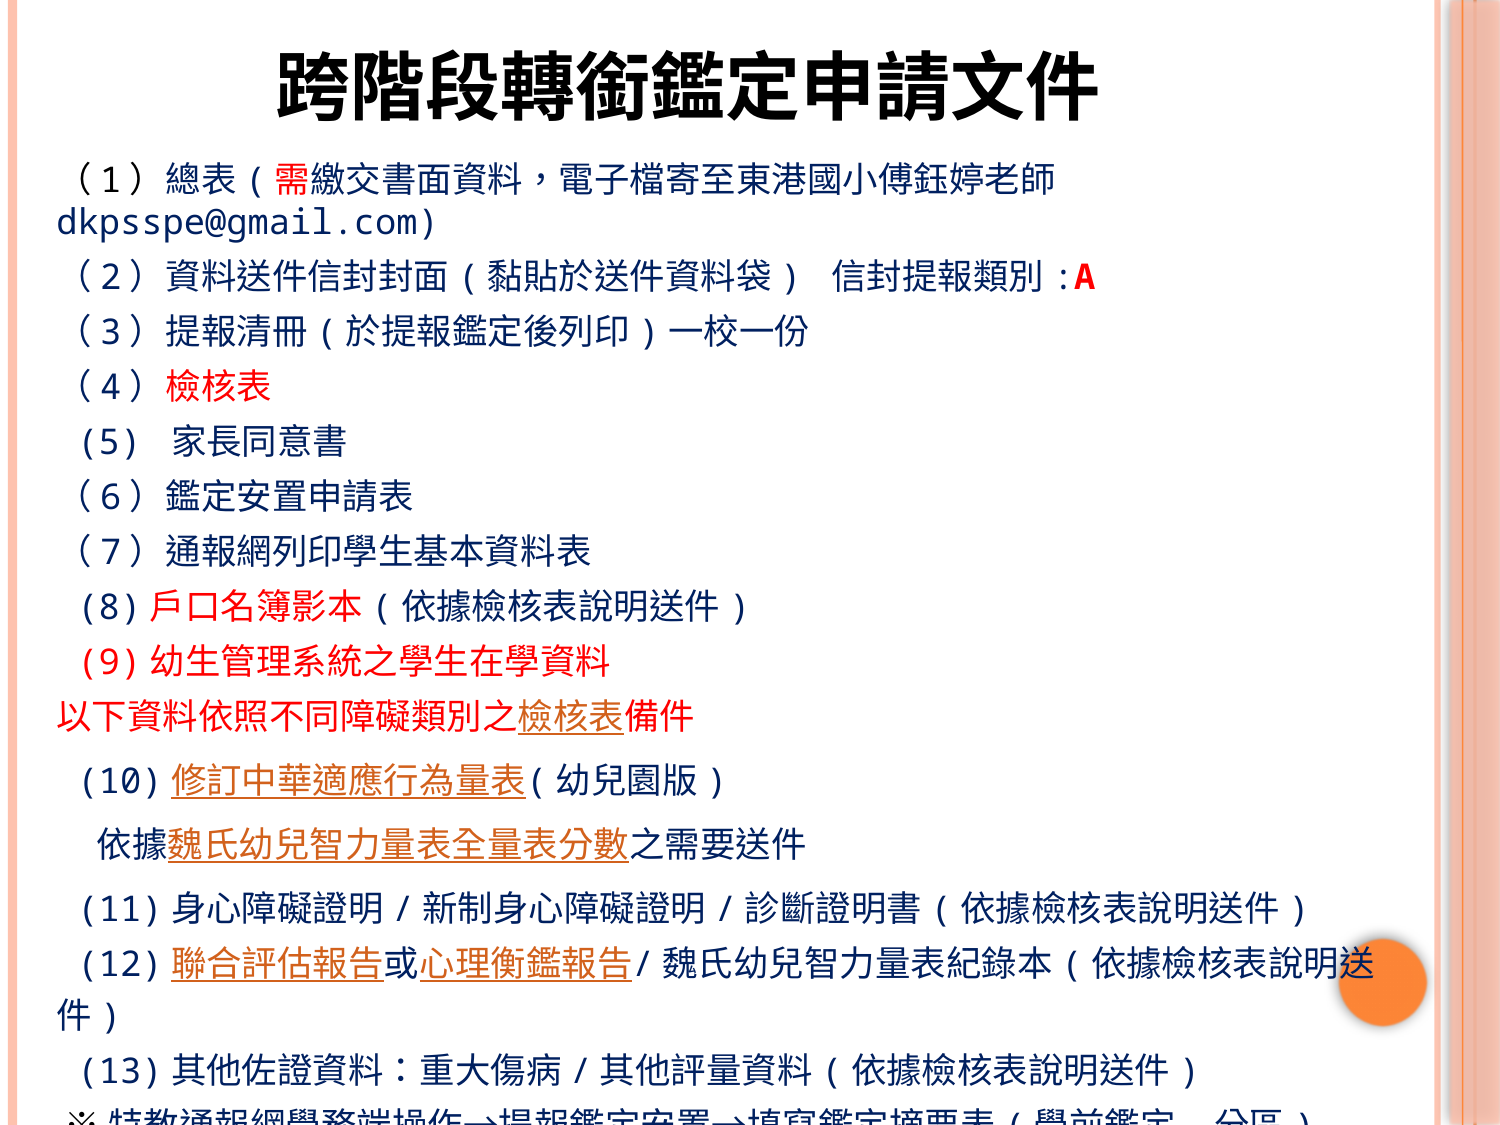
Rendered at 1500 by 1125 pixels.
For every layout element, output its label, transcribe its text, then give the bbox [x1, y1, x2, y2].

title 跨階段轉銜鑑定申請文件 [75, 19, 1300, 138]
list （1）總表(需繳交書面資料，電子檔寄至東港國小傅鈺婷老師dkpsspe@gmail.com) （2）資料送件信封封面(黏貼於送件資料袋) 信封提報類別:A （3）提報清冊(於提報鑑定後列印)一校一份 （4）檢核表 (5) 家長同意書 （6）鑑定安置申請表 （7）通報網列印學生基本資料表 (8)戶口名簿影本(依據檢核表說明送件) (9)幼生管理系統之學生在學資料 以下資料依照不同障礙類別之檢核表備件 (10)修訂中華適應行為量表(幼兒園版) 依據魏氏幼兒智力量表全量表分數之需要送件 (11)身心障礙證明/新制身心障礙證明/診斷證明書(依據檢核表說明送件) (12)聯合評估報告或心理衡鑑報告/魏氏幼兒智力量表紀錄本(依據檢核表說明送件) (13)其他佐證資料：重大傷病/其他評量資料(依據檢核表說明送件) ※特教通報網學務端操作→提報鑑定安置→填寫鑑定摘要表(學前鑑定-分區) → 提報類組:依據學生障礙狀況選擇「特教障礙類別」-提報身分:「跨階段轉銜安置」 [41, 149, 1436, 1062]
